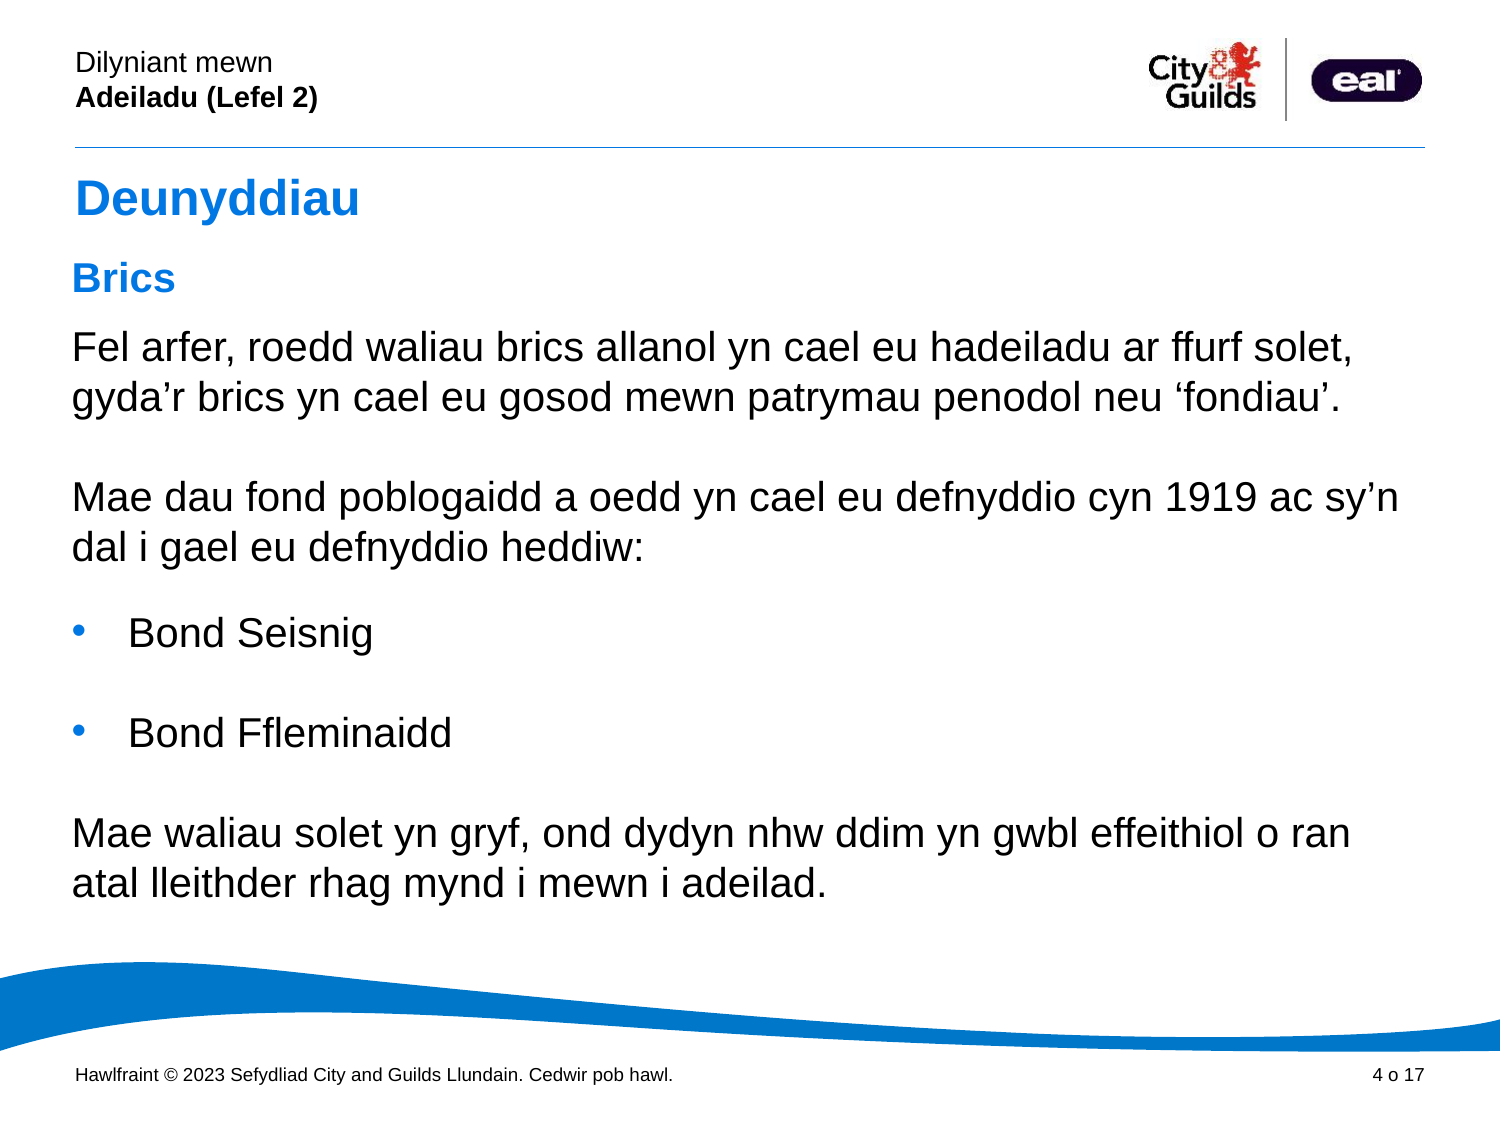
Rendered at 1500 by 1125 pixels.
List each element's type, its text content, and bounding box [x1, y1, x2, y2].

picture [1149, 38, 1422, 121]
text_box Bond Seisnig Bond Ffleminaidd [56, 597, 668, 763]
text_box Fel arfer, roedd waliau brics allanol yn cael eu hadeiladu ar ffurf solet, gyda’r brics yn cael eu gosod mewn patrymau penodol neu ‘fondiau’. Mae dau fond poblogaidd a oedd yn cael eu defnyddio cyn 1919 ac sy’n dal i gael eu defnyddio heddiw: [56, 312, 1425, 628]
text_box Brics [56, 243, 707, 309]
text_box Mae waliau solet yn gryf, ond dydyn nhw ddim yn gwbl effeithiol o ran atal lleithder rhag mynd i mewn i adeilad. [56, 798, 1422, 914]
title Deunyddiau [74, 165, 1426, 229]
